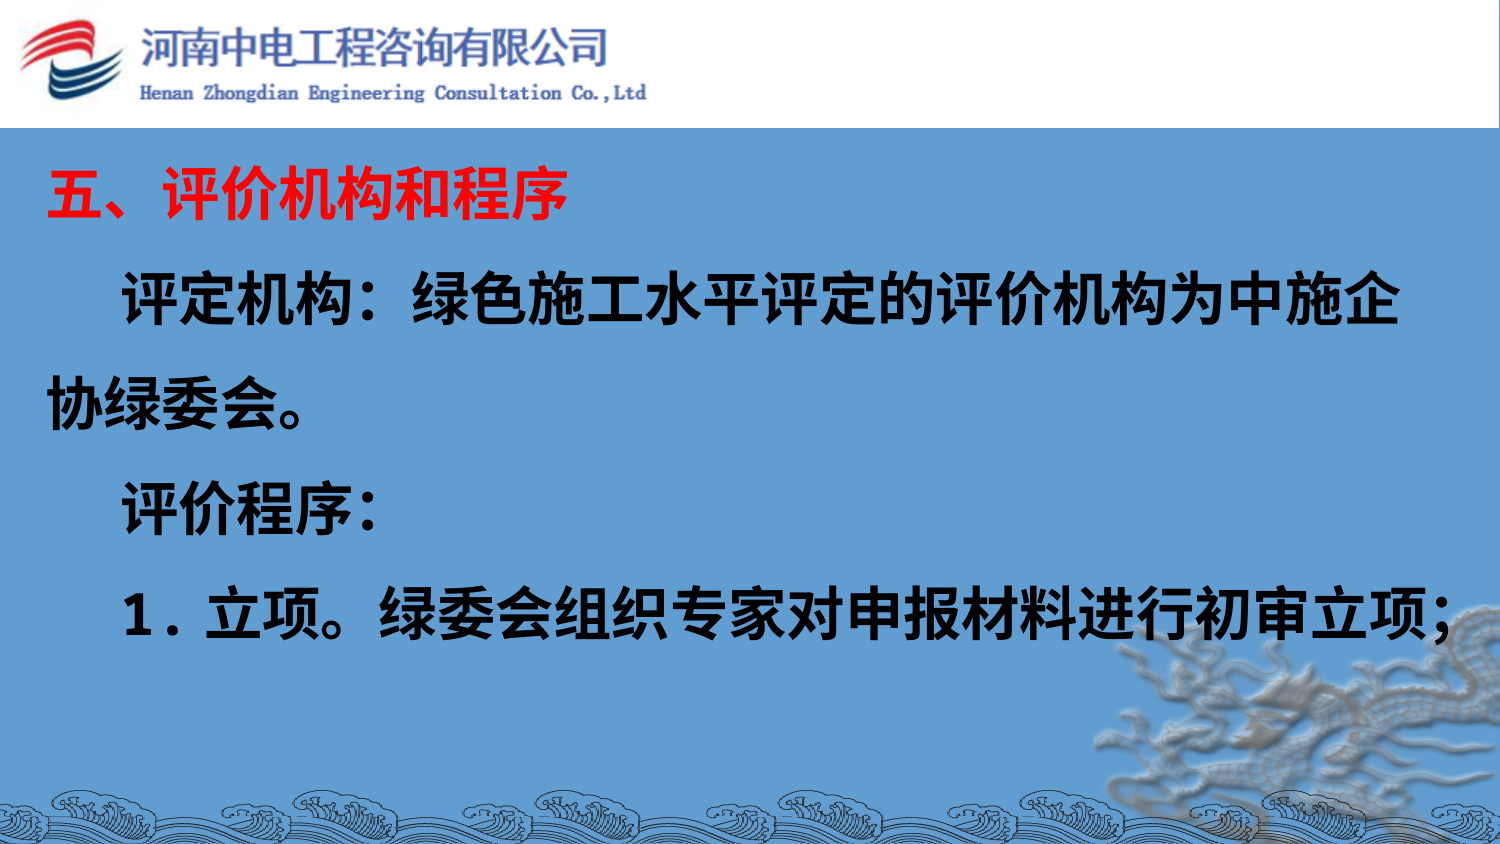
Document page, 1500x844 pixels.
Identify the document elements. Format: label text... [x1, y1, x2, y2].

picture [0, 0, 1500, 129]
text_box 五、评价机构和程序 评定机构：绿色施工水平评定的评价机构为中施企协绿委会。 评价程序： 1.立项。绿委会组织专家对申报材料进行初审立项； [30, 150, 1473, 828]
